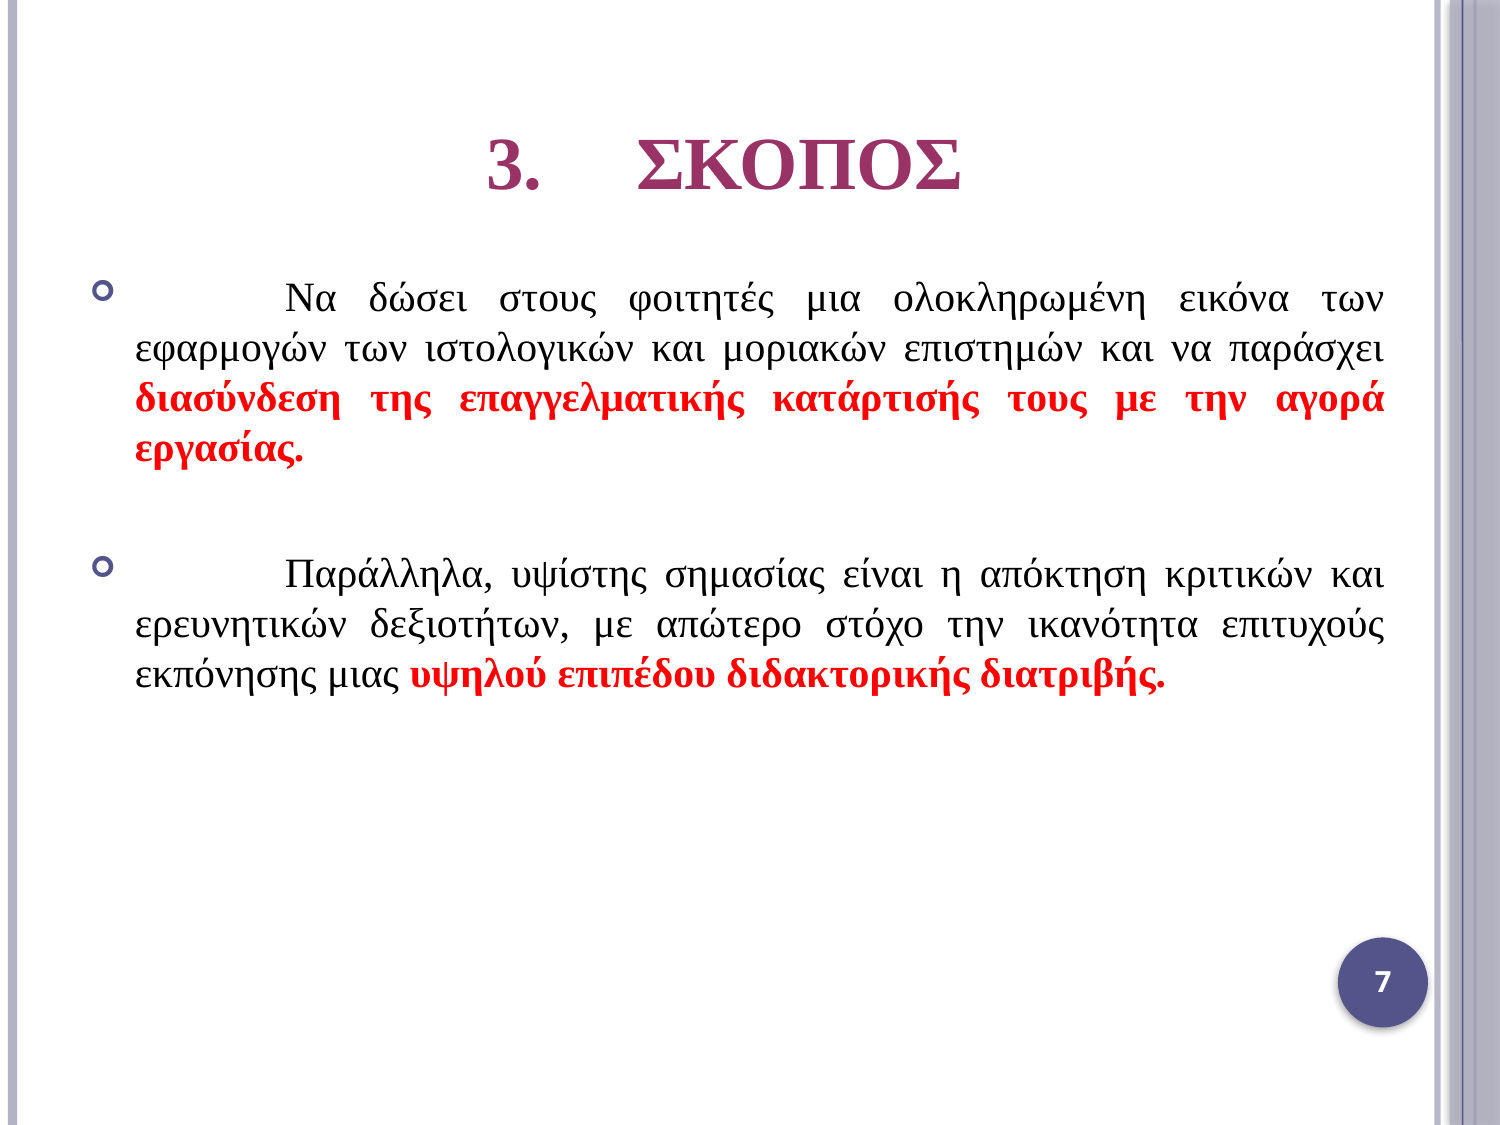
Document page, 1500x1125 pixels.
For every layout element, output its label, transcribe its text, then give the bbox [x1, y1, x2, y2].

title ΣΚΟΠΟΣ [50, 24, 1400, 213]
slide_number 7 [1333, 940, 1434, 1027]
list Να δώσει στους φοιτητές μια ολοκληρωμένη εικόνα των εφαρμογών των ιστολογικών και μοριακών επιστημών και να παράσχει διασύνδεση της επαγγελματικής κατάρτισής τους με την αγορά εργασίας. Παράλληλα, υψίστης σημασίας είναι η απόκτηση κριτικών και ερευνητικών δεξιοτήτων, με απώτερο στόχο την ικανότητα επιτυχούς εκπόνησης μιας υψηλού επιπέδου διδακτορικής διατριβής. [75, 262, 1400, 1062]
